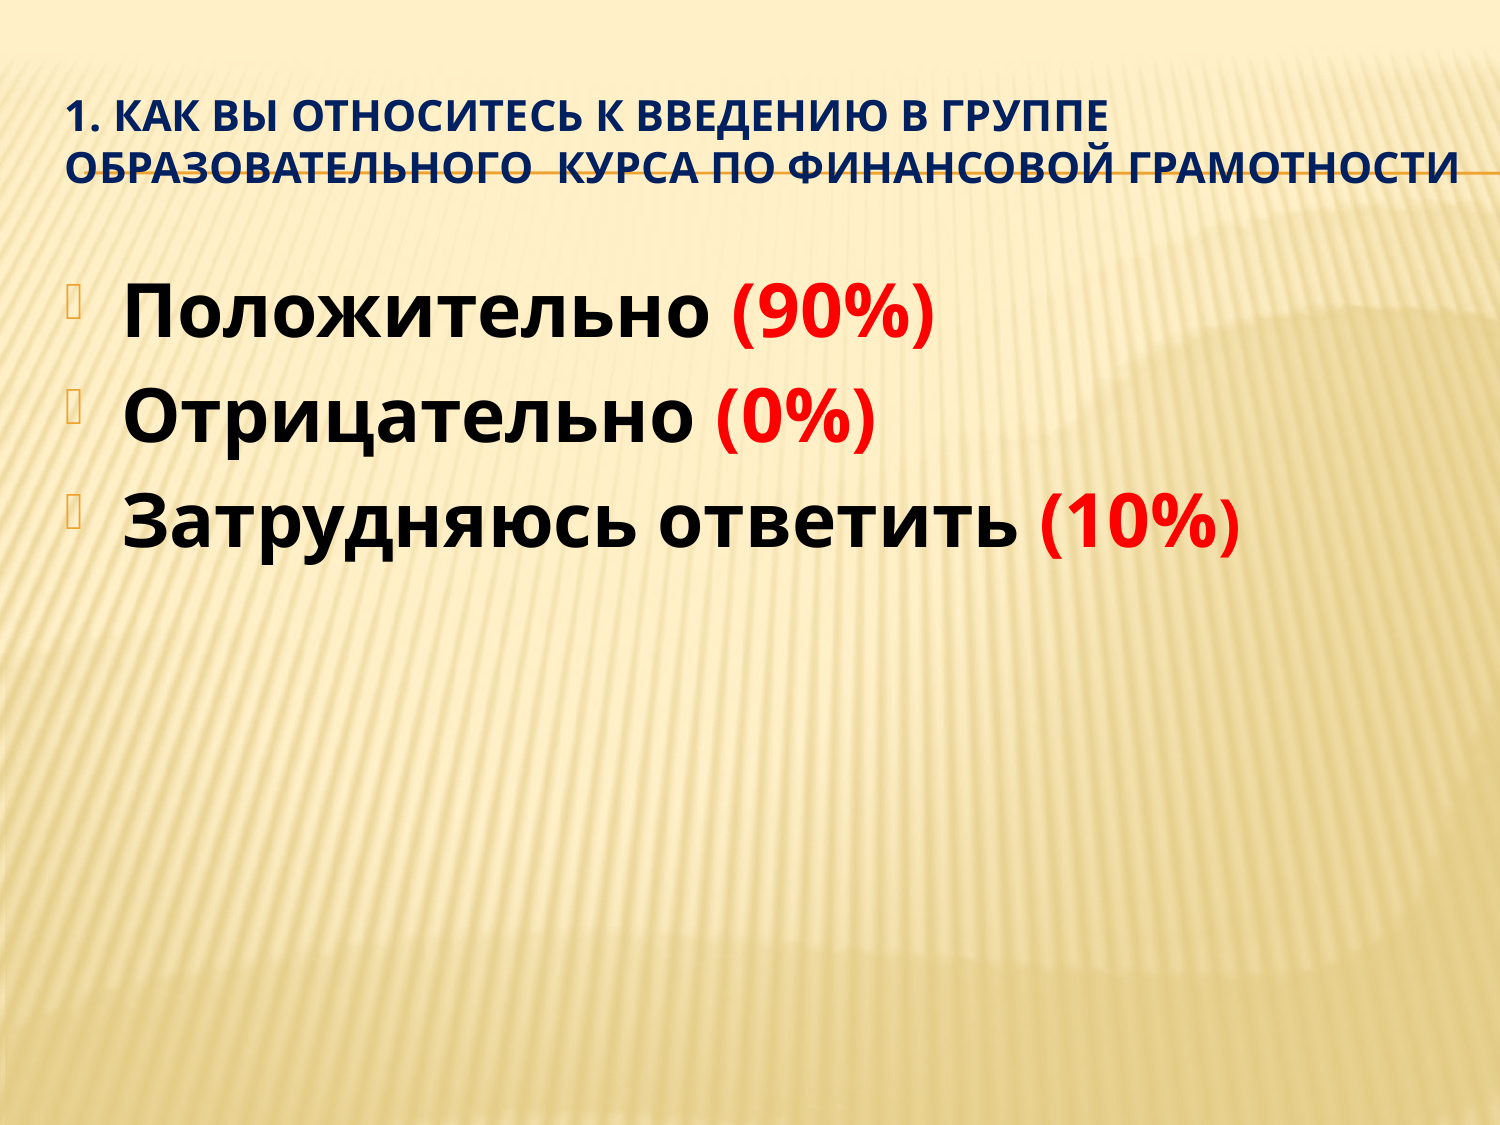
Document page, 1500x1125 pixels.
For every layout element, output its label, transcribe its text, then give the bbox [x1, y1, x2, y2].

list Положительно (90%) Отрицательно (0%) Затрудняюсь ответить (10%) [50, 254, 1475, 998]
title 1. Как Вы относитесь к введению в группе образовательного курса по финансовой грамотности [50, 75, 1500, 247]
